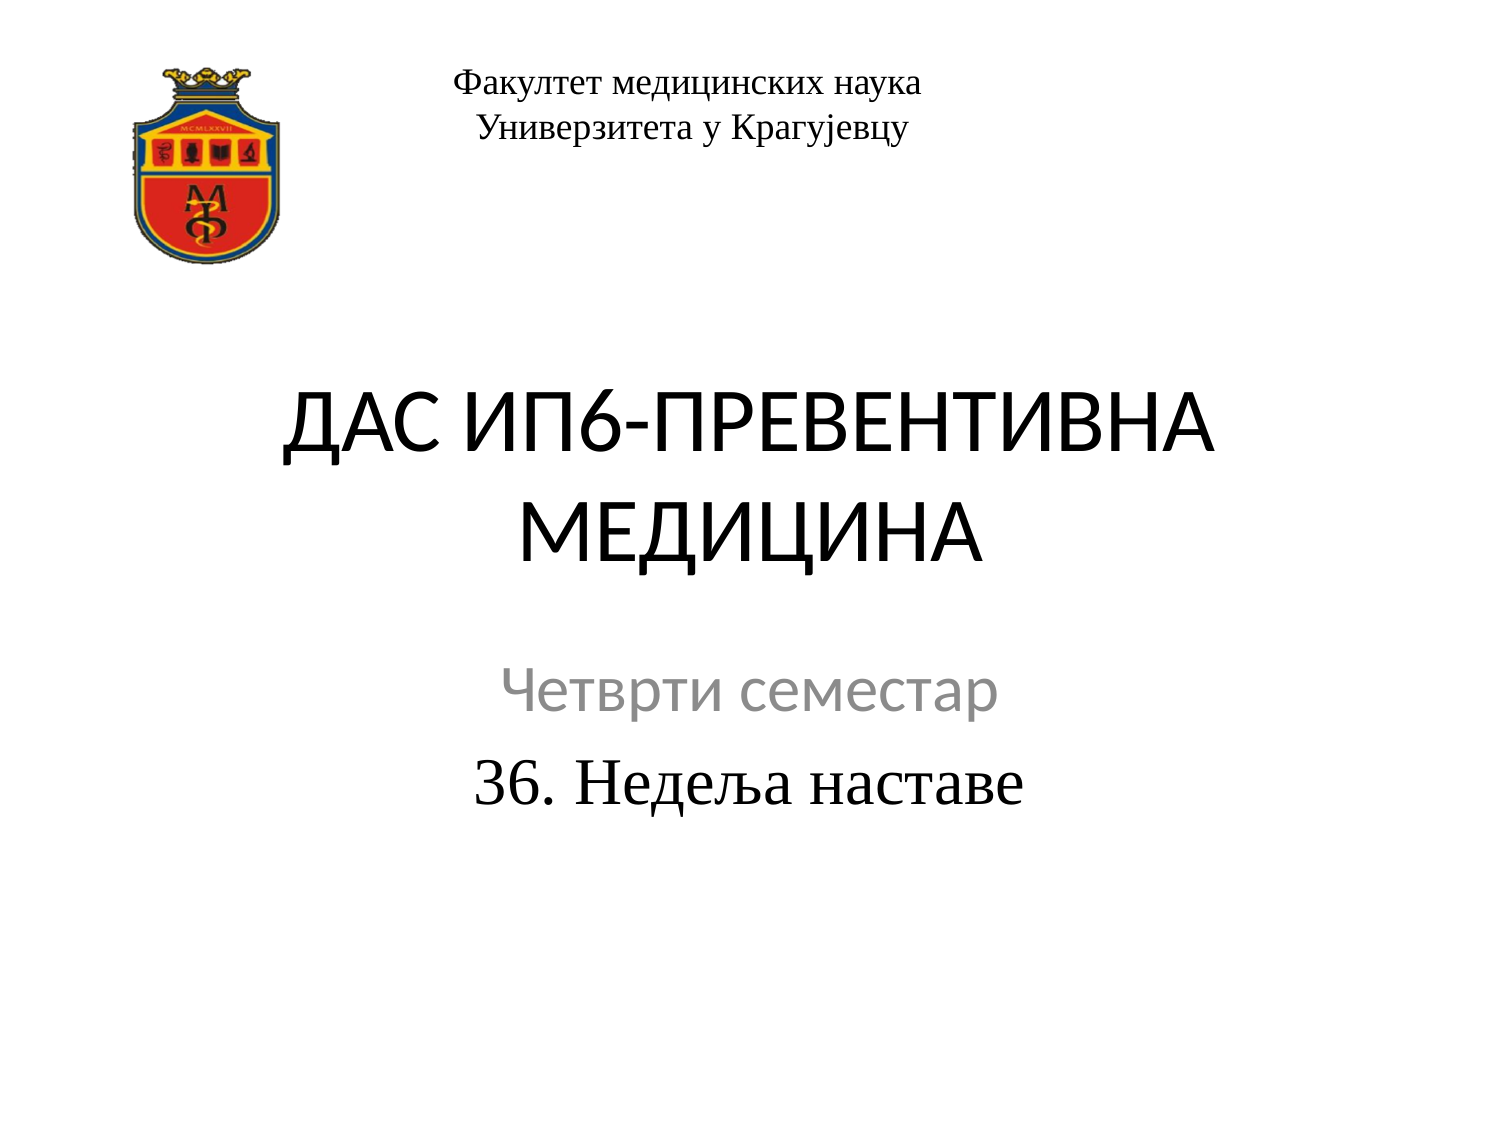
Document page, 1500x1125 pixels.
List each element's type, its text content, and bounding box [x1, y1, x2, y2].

subtitle Четврти семестар 36. Недеља наставе [225, 637, 1275, 925]
picture [88, 48, 312, 281]
title ДАС ИП6-ПРЕВЕНТИВНА МЕДИЦИНА [112, 349, 1388, 591]
text_box Факултет медицинских наука Универзитета у Крагујевцу [350, 49, 1035, 155]
